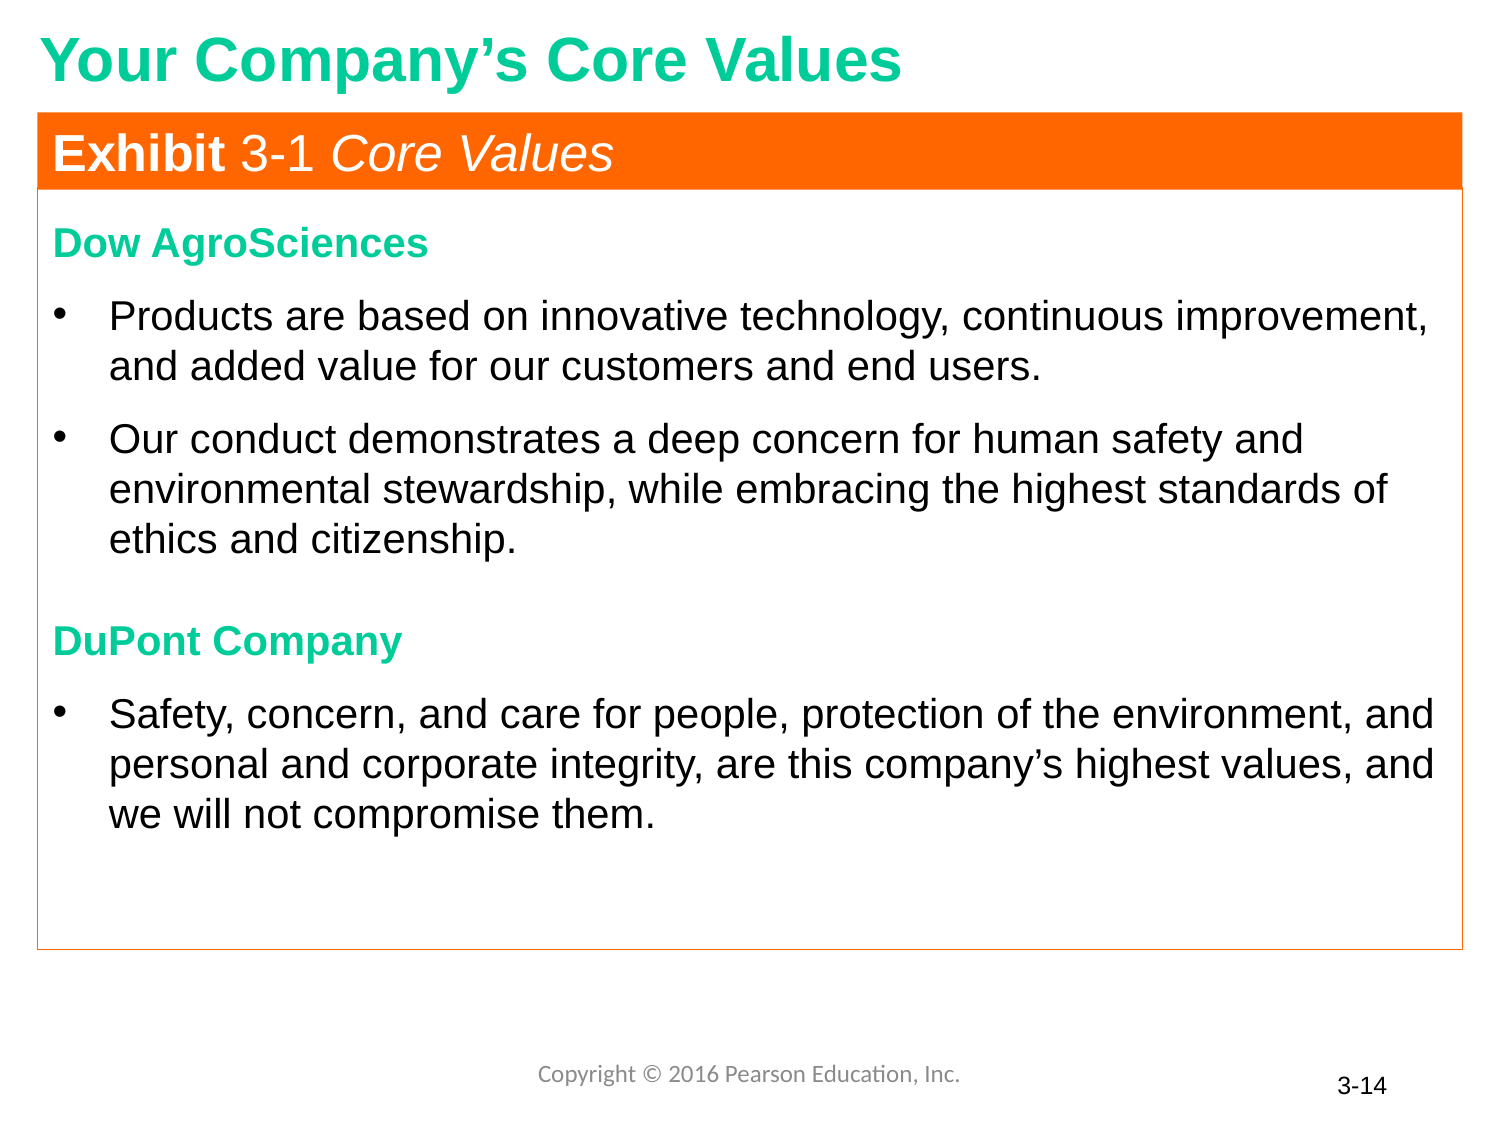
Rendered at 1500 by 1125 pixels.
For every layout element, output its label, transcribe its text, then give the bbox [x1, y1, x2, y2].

text_box Exhibit 3-1 Core Values [37, 112, 1463, 190]
footer Copyright © 2016 Pearson Education, Inc. [512, 1042, 988, 1103]
list Dow AgroSciences Products are based on innovative technology, continuous improvement, and added value for our customers and end users. Our conduct demonstrates a deep concern for human safety and environmental stewardship, while embracing the highest standards of ethics and citizenship. DuPont Company Safety, concern, and care for people, protection of the environment, and personal and corporate integrity, are this company’s highest values, and we will not compromise them. [37, 190, 1463, 950]
title Your Company’s Core Values [24, 0, 1375, 150]
